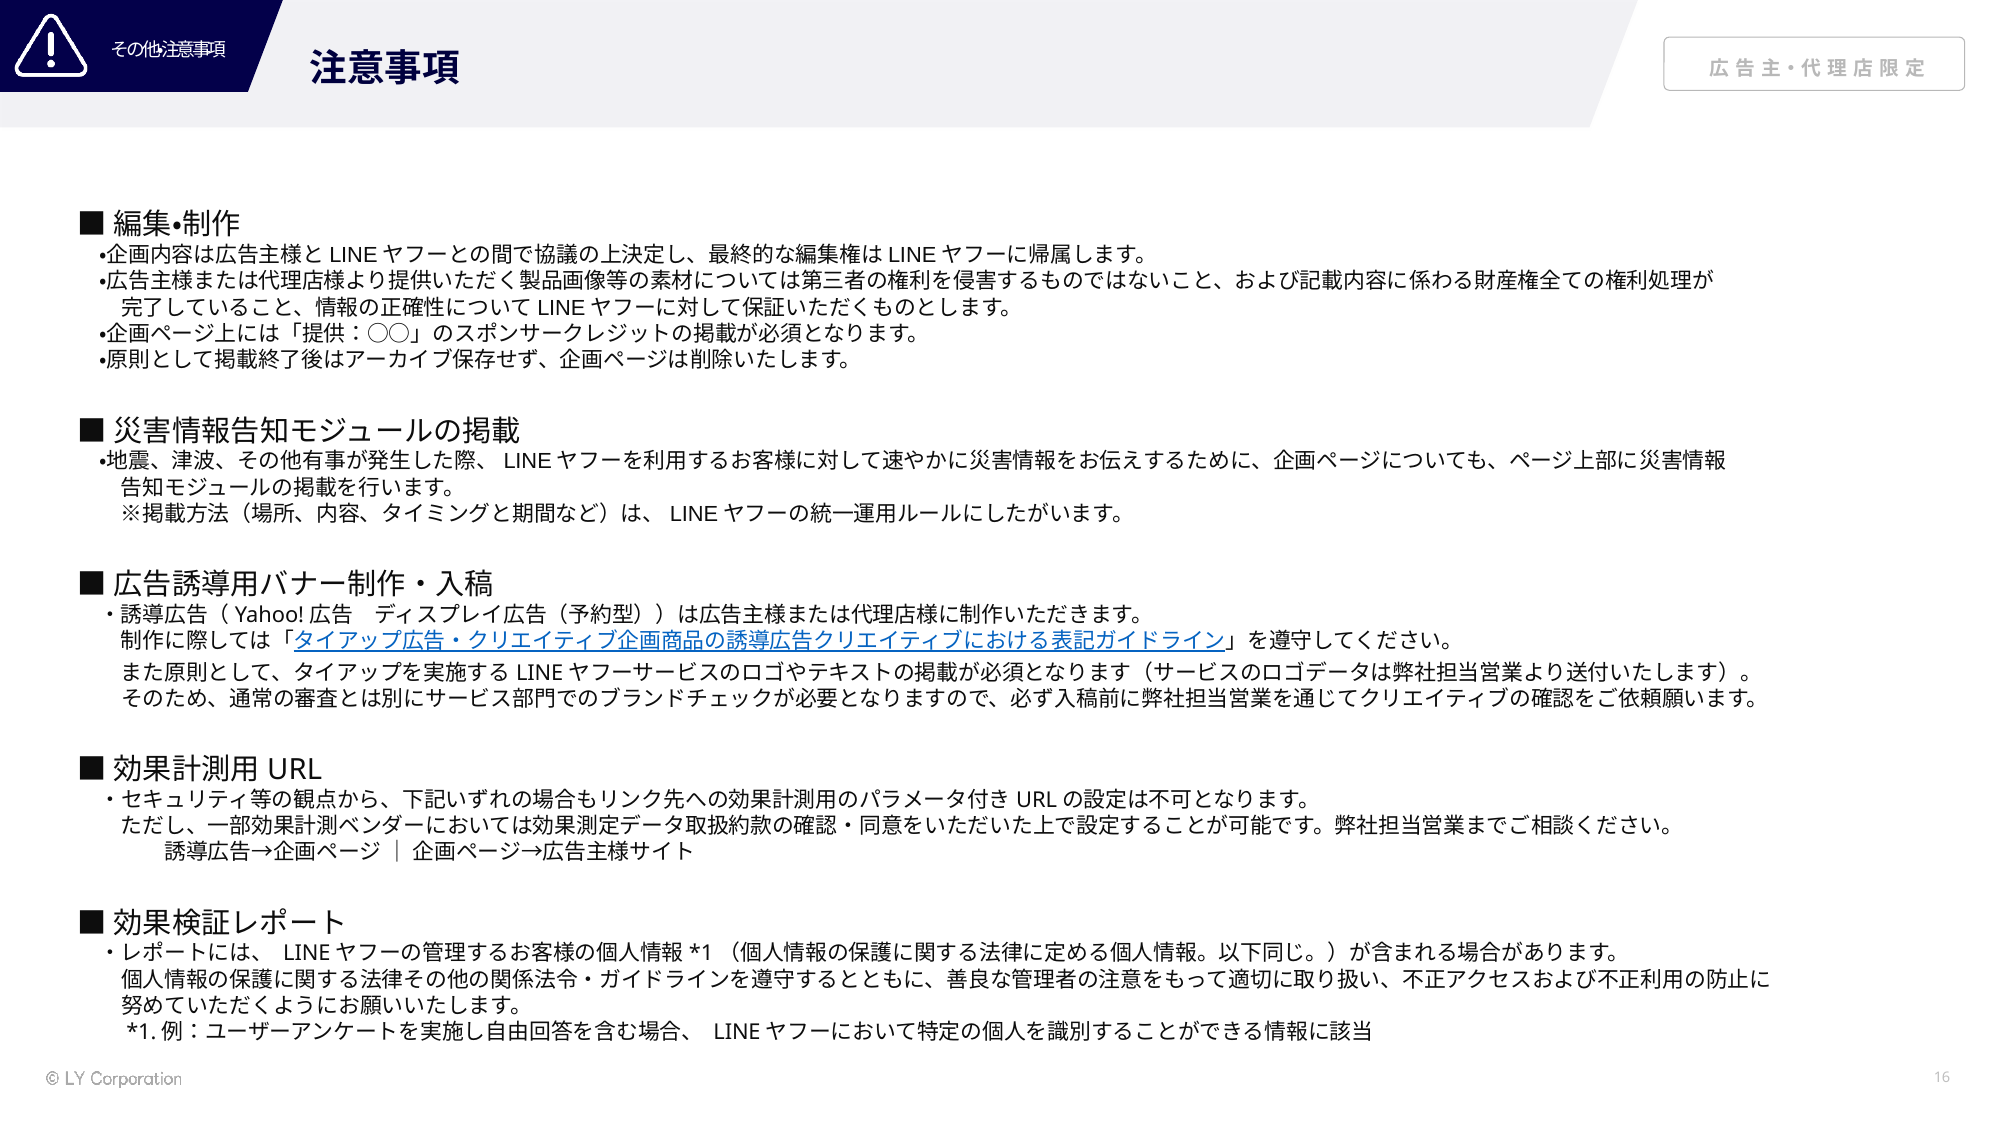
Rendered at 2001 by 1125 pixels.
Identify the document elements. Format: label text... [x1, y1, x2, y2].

picture [46, 1071, 181, 1088]
picture [9, 5, 92, 87]
list その他・注意事項 [97, 13, 240, 81]
text_box ■編集・制作 ・企画内容は広告主様とLINEヤフーとの間で協議の上決定し、最終的な編集権はLINEヤフーに帰属します。 ・広告主様または代理店様より提供いただく製品画像等の素材については第三者の権利を侵害するものではないこと、および記載内容に係わる財産権全ての権利処理が 完了していること、情報の正確性についてLINEヤフーに対して保証いただくものとします。 ・企画ページ上には「提供：○○」のスポンサークレジットの掲載が必須となります。 ・原則として掲載終了後はアーカイブ保存せず、企画ページは削除いたします。 ■災害情報告知モジュールの掲載 ・地震、津波、その他有事が発生した際、LINEヤフーを利用するお客様に対して速やかに災害情報をお伝えするために、企画ページについても、ページ上部に災害情報 告知モジュールの掲載を行います。 ※掲載方法（場所、内容、タイミングと期間など）は、LINEヤフーの統一運用ルールにしたがいます。 ■広告誘導用バナー制作・入稿 ・誘導広告（Yahoo!広告 ディスプレイ広告（予約型））は広告主様または代理店様に制作いただきます。 制作に際しては「タイアップ広告・クリエイティブ企画商品の誘導広告クリエイティブにおける表記ガイドライン」を遵守してください。 また原則として、タイアップを実施するLINEヤフーサービスのロゴやテキストの掲載が必須となります（サービスのロゴデータは弊社担当営業より送付いたします）。 そのため、通常の審査とは別にサービス部門でのブランドチェックが必要となりますので、必ず入稿前に弊社担当営業を通じてクリエイティブの確認をご依頼願います。 ■効果計測用URL ・セキュリティ等の観点から、下記いずれの場合もリンク先への効果計測用のパラメータ付きURLの設定は不可となります。 ただし、一部効果計測ベンダーにおいては効果測定データ取扱約款の確認・同意をいただいた上で設定することが可能です。弊社担当営業までご相談ください。 誘導広告→企画ページ ｜ 企画ページ→広告主様サイト ■効果検証レポート ・レポートには、 LINEヤフーの管理するお客様の個人情報*1（個人情報の保護に関する法律に定める個人情報。以下同じ。）が含まれる場合があります。 個人情報の保護に関する法律その他の関係法令・ガイドラインを遵守するとともに、善良な管理者の注意をもって適切に取り扱い、不正アクセスおよび不正利用の防止に 努めていただくようにお願いいたします。 *1.例：ユーザーアンケートを実施し自由回答を含む場合、 LINEヤフーにおいて特定の個人を識別することができる情報に該当 [62, 198, 1922, 1065]
list 注意事項 [309, 41, 1645, 97]
